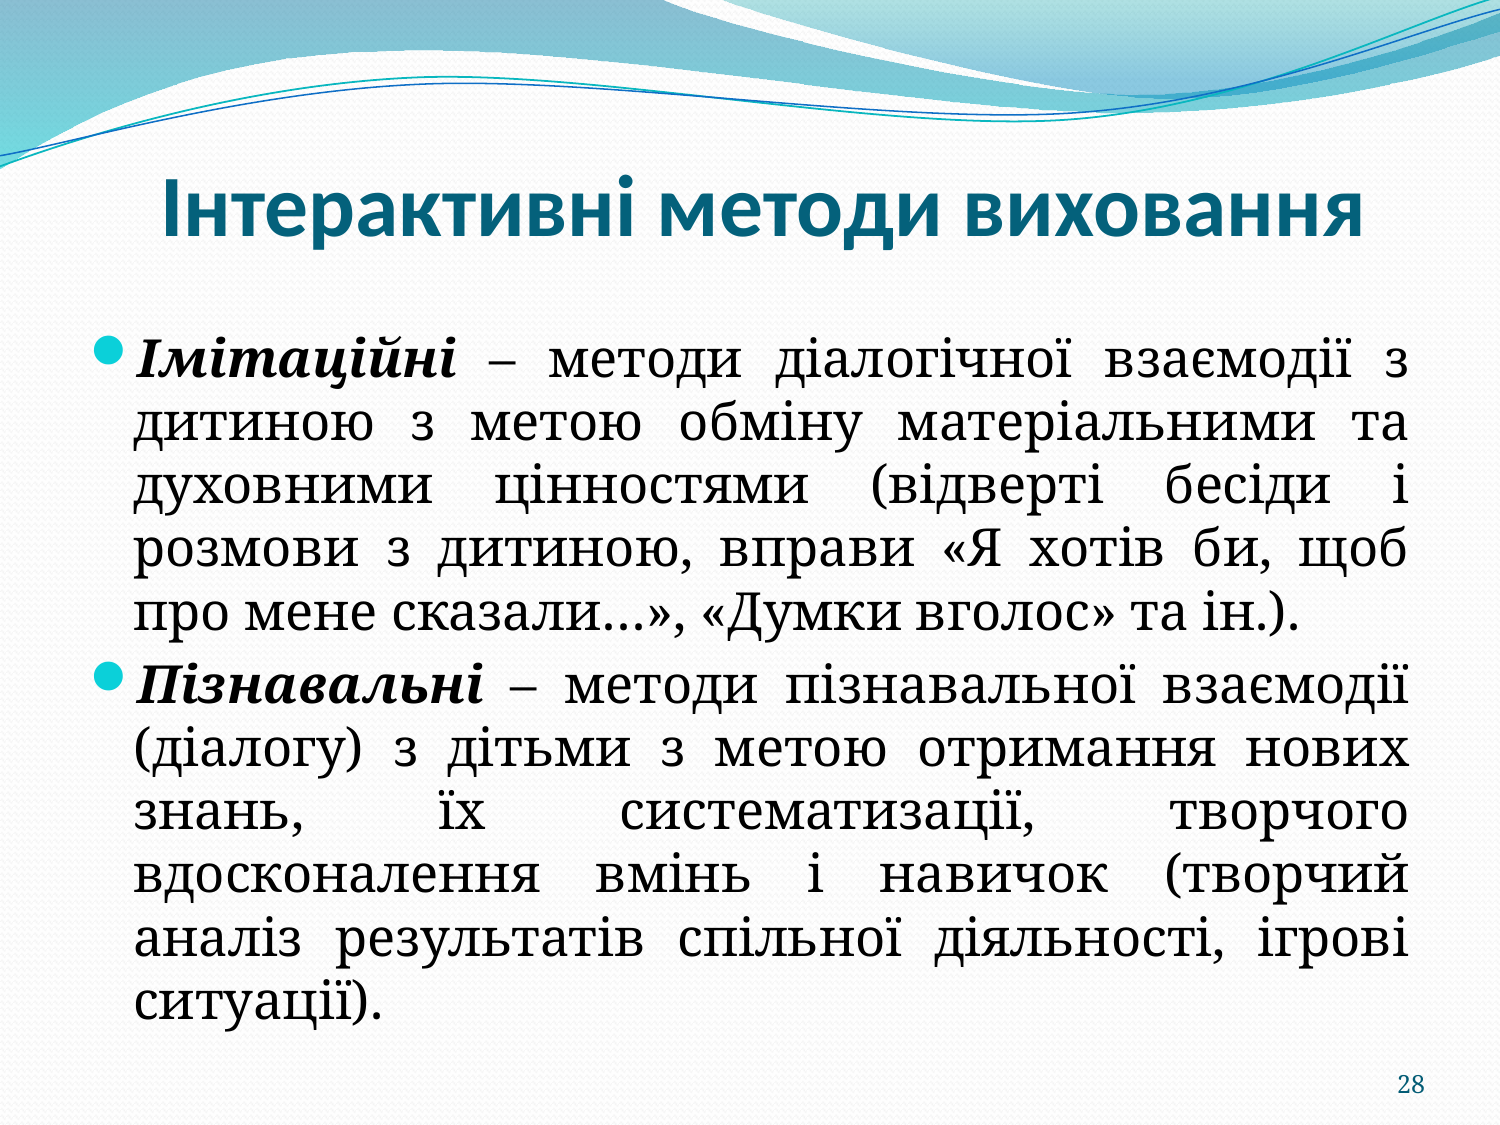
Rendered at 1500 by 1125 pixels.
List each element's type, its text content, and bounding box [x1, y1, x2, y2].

list Імітаційні – методи діалогічної взаємодії з дитиною з метою обміну матеріальними та духовними цінностями (відверті бесіди і розмови з дитиною, вправи «Я хотів би, щоб про мене сказали…», «Думки вголос» та ін.). Пізнавальні – методи пізнавальної взаємодії (діалогу) з дітьми з метою отримання нових знань, їх систематизації, творчого вдосконалення вмінь і навичок (творчий аналіз результатів спільної діяльності, ігрові ситуації). [75, 317, 1425, 1038]
title Інтерактивні методи виховання [88, 66, 1439, 254]
slide_number 28 [1299, 1042, 1425, 1103]
